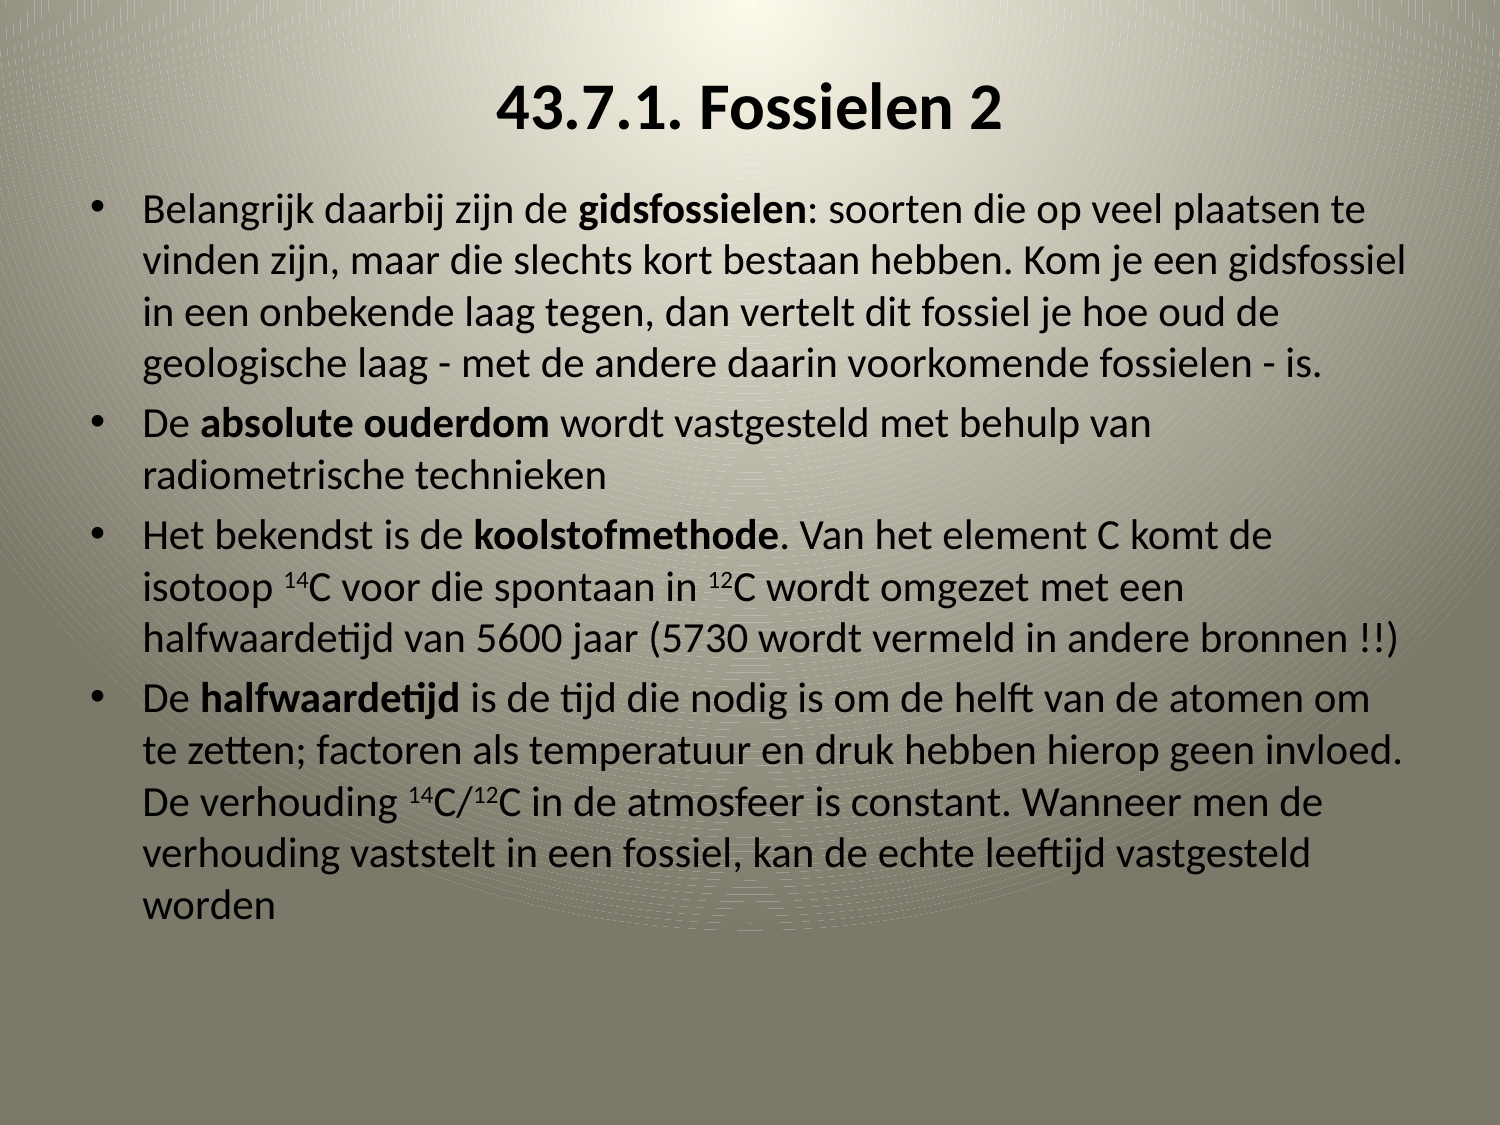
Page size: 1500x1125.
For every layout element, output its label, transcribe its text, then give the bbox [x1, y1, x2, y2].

title 43.7.1. Fossielen 2 [75, 45, 1425, 161]
list Belangrijk daarbij zijn de gidsfossielen: soorten die op veel plaatsen te vinden zijn, maar die slechts kort bestaan hebben. Kom je een gidsfossiel in een onbekende laag tegen, dan vertelt dit fossiel je hoe oud de geologische laag - met de andere daarin voorkomende fossielen - is. De absolute ouderdom wordt vastgesteld met behulp van radiometrische technieken Het bekendst is de koolstofmethode. Van het element C komt de isotoop 14C voor die spontaan in 12C wordt omgezet met een halfwaardetijd van 5600 jaar (5730 wordt vermeld in andere bronnen !!) De halfwaardetijd is de tijd die nodig is om de helft van de atomen om te zetten; factoren als temperatuur en druk hebben hierop geen invloed. De verhouding 14C/12C in de atmosfeer is constant. Wanneer men de verhouding vaststelt in een fossiel, kan de echte leeftijd vastgesteld worden [75, 172, 1425, 1083]
